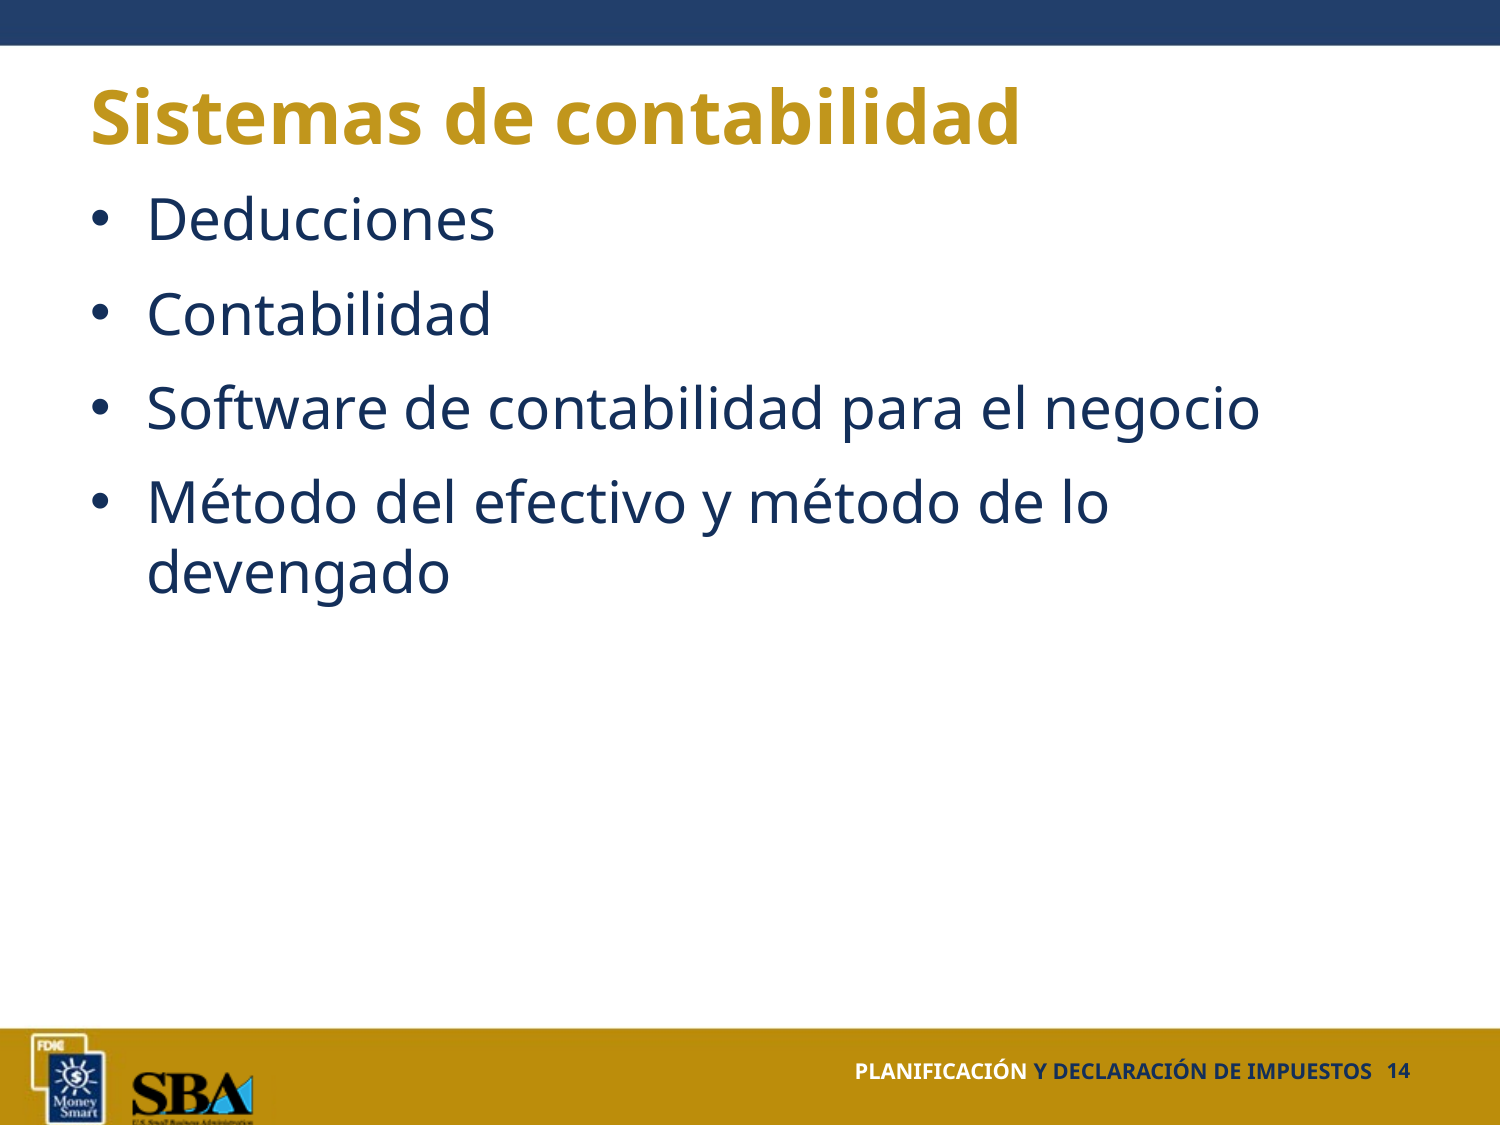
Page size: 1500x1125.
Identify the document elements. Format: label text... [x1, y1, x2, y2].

picture [0, 0, 1500, 1125]
title Sistemas de contabilidad [74, 62, 1426, 163]
list Deducciones Contabilidad Software de contabilidad para el negocio Método del efectivo y método de lo devengado [74, 174, 1426, 876]
